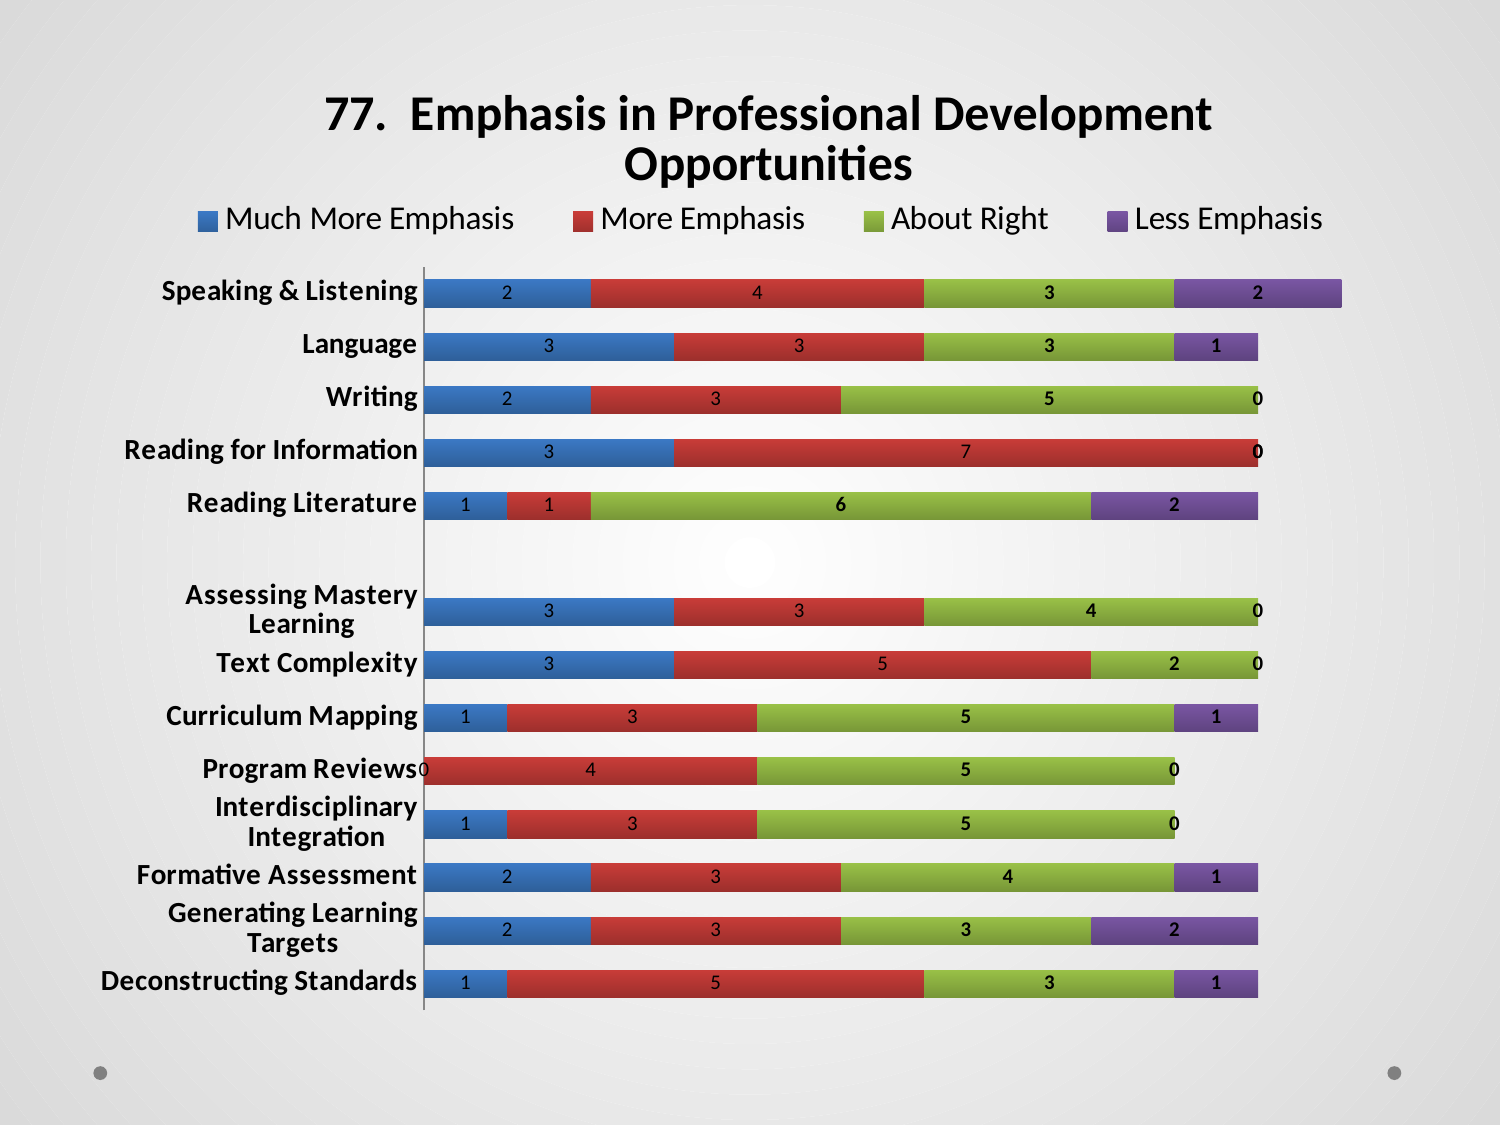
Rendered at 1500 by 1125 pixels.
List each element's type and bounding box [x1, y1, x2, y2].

chart [99, 49, 1438, 1038]
